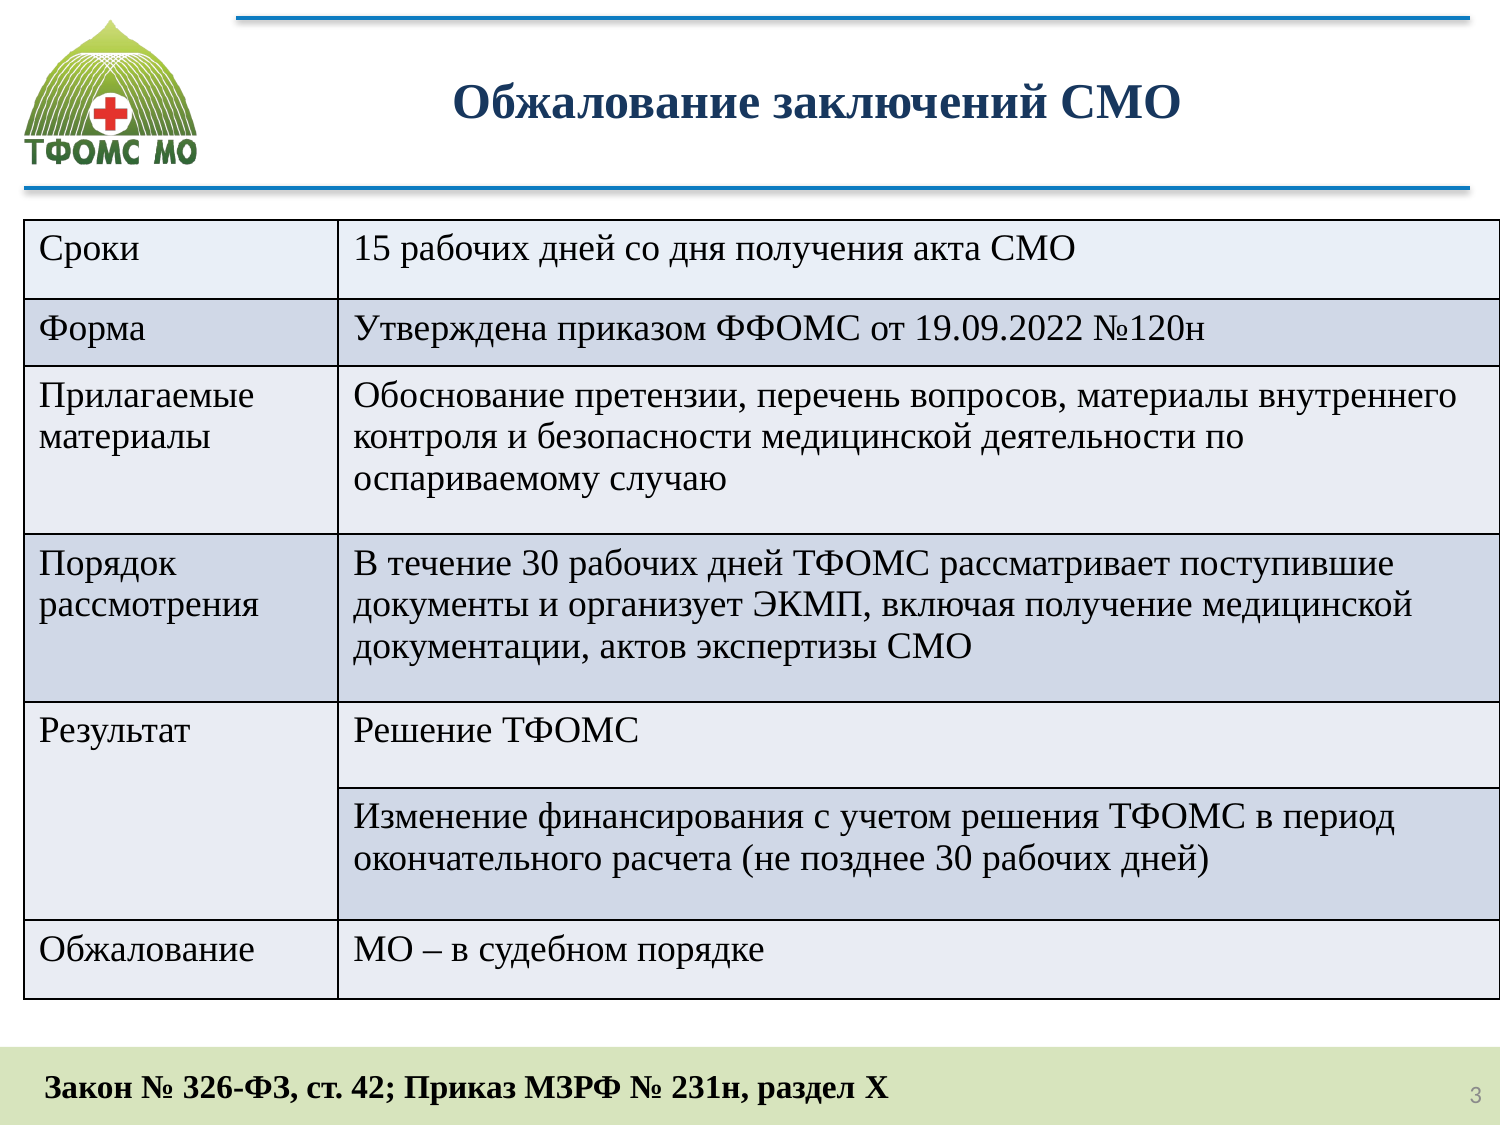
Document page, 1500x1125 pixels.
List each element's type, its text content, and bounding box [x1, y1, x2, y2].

table_cell В течение 30 рабочих дней ТФОМС рассматривает поступившие документы и организует ЭКМП, включая получение медицинской документации, актов экспертизы СМО [339, 535, 1499, 701]
table_cell Форма [25, 300, 337, 365]
text_box Закон № 326-ФЗ, ст. 42; Приказ МЗРФ № 231н, раздел X [29, 1058, 904, 1113]
table_cell Утверждена приказом ФФОМС от 19.09.2022 №120н [339, 300, 1499, 365]
table_cell Решение ТФОМС [339, 703, 1499, 787]
table_cell Изменение финансирования с учетом решения ТФОМС в период окончательного расчета (не позднее 30 рабочих дней) [339, 789, 1499, 919]
table_cell Прилагаемые материалы [25, 367, 337, 533]
table_cell Обжалование [25, 921, 337, 998]
slide_number 3 [1147, 1063, 1498, 1124]
table_header Сроки [25, 221, 337, 298]
table_cell МО – в судебном порядке [339, 921, 1499, 998]
table_header 15 рабочих дней со дня получения акта СМО [339, 221, 1499, 298]
text_box Обжалование заключений СМО [236, 30, 1400, 136]
table_cell Результат [25, 703, 337, 919]
text_box [0, 1045, 1500, 1125]
table_cell Порядок рассмотрения [25, 535, 337, 701]
picture [23, 16, 197, 165]
table_cell Обоснование претензии, перечень вопросов, материалы внутреннего контроля и безопасности медицинской деятельности по оспариваемому случаю [339, 367, 1499, 533]
